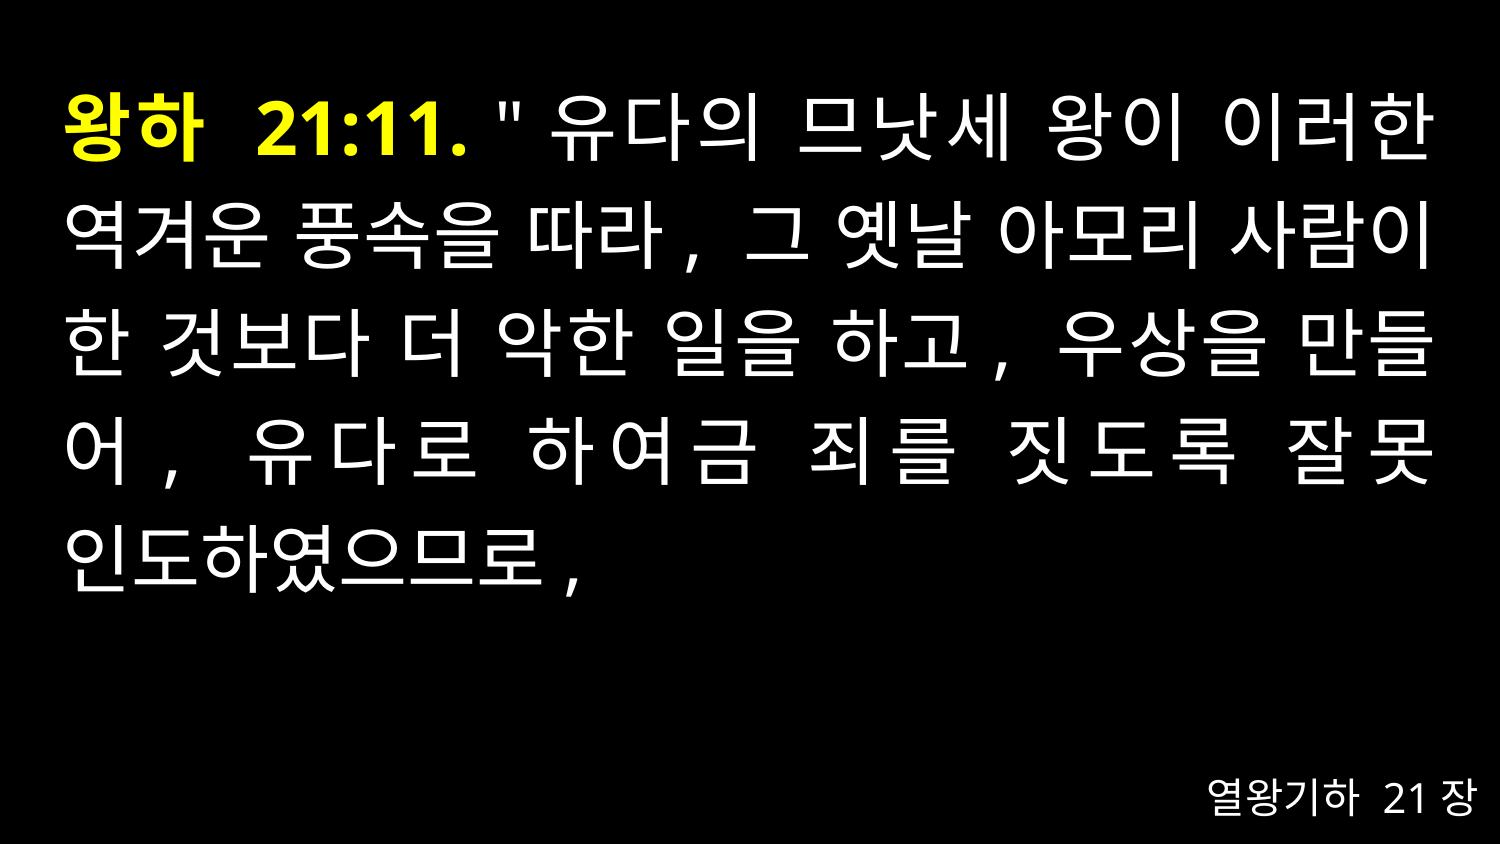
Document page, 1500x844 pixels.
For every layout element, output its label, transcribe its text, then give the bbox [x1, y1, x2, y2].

title 왕하 21:11. "유다의 므낫세 왕이 이러한 역겨운 풍속을 따라, 그 옛날 아모리 사람이 한 것보다 더 악한 일을 하고, 우상을 만들어, 유다로 하여금 죄를 짓도록 잘못 인도하였으므로, [0, 0, 1500, 844]
subtitle 열왕기하 21장 [916, 770, 1500, 844]
